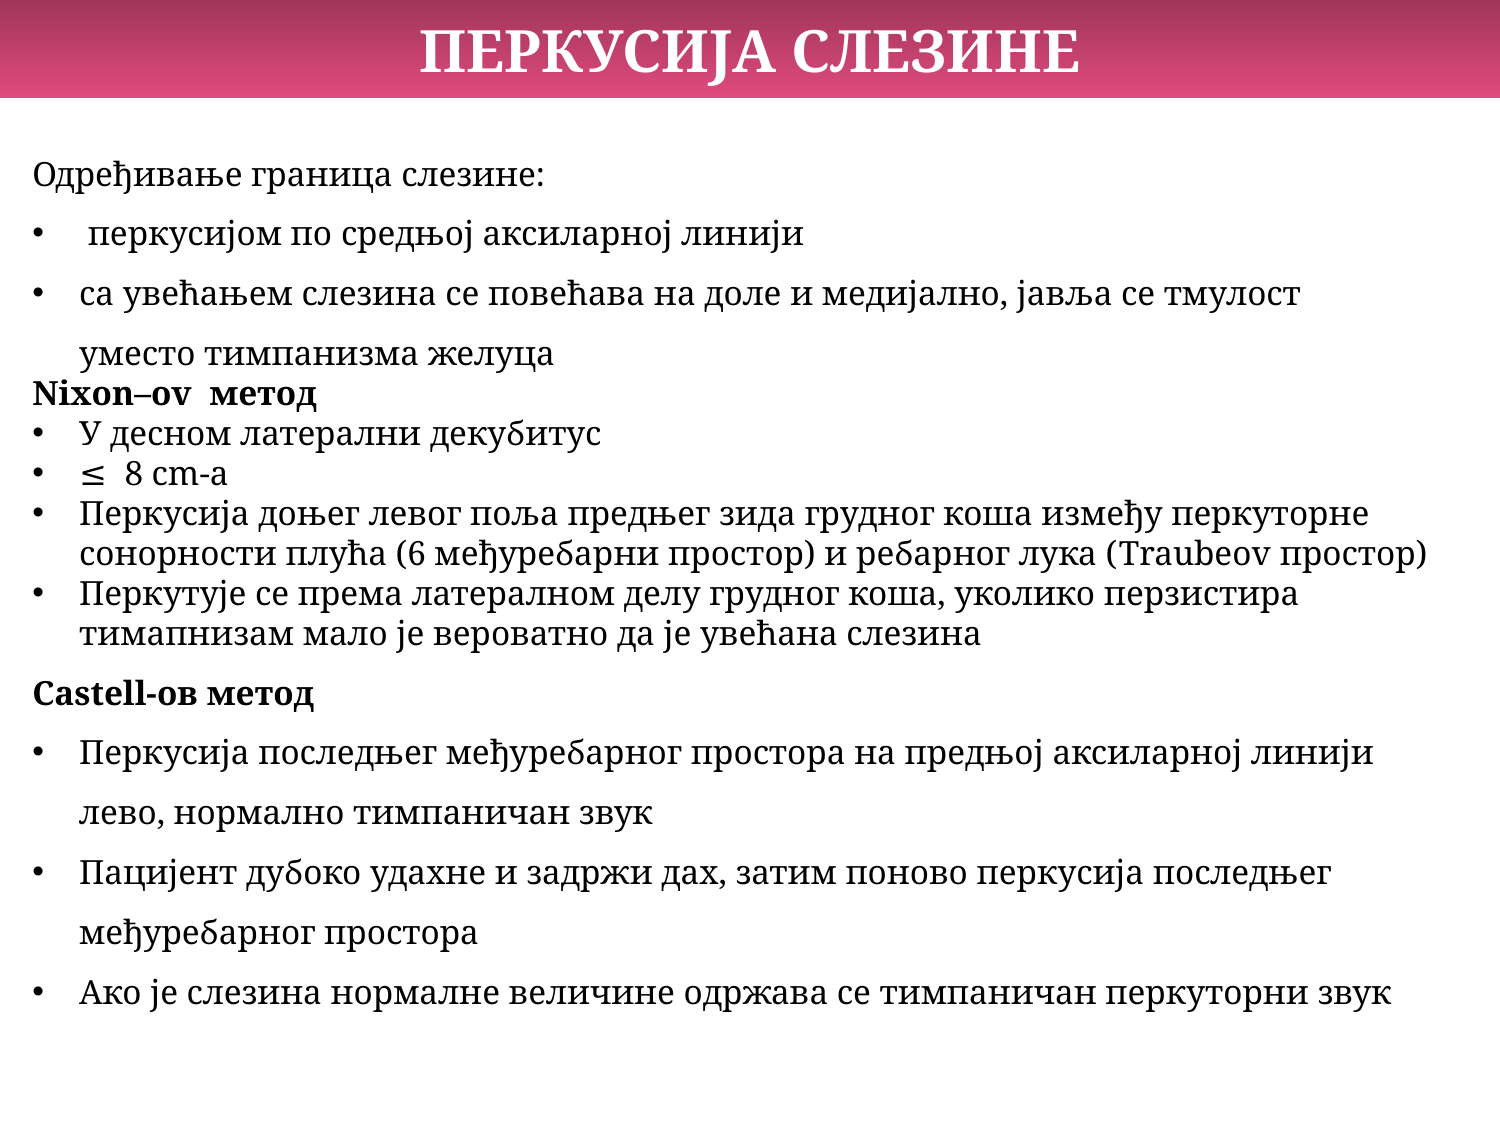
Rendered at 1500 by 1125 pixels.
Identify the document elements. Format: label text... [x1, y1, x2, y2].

text_box [635, 596, 1388, 718]
text_box Одређивање граница слезине: перкусијом по средњој аксиларној линији са увећањем слезина се повећава на доле и медијално, јавља се тмулост уместо тимпанизма желуца Nixon–ov метод У десном латерални декубитус ≤ 8 cm-а Перкусија доњег левог поља предњег зида грудног коша између перкуторне сонорности плућа (6 међуребарни простор) и ребарног лука (Traubeov простор) Перкутује се према латералном делу грудног коша, уколико перзистира тимапнизам мало је вероватно да је увећана слезина Castell-ов метод Перкусија последњег међуребарног простора на предњој аксиларној линији лево, нормално тимпаничан звук Пацијент дубоко удахне и задржи дах, затим поново перкусија последњег међуребарног простора Ако је слезина нормалне величине одржава се тимпаничан перкуторни звук [17, 125, 1443, 1019]
text_box ПЕРКУСИЈА СЛЕЗИНЕ [0, 0, 1500, 98]
